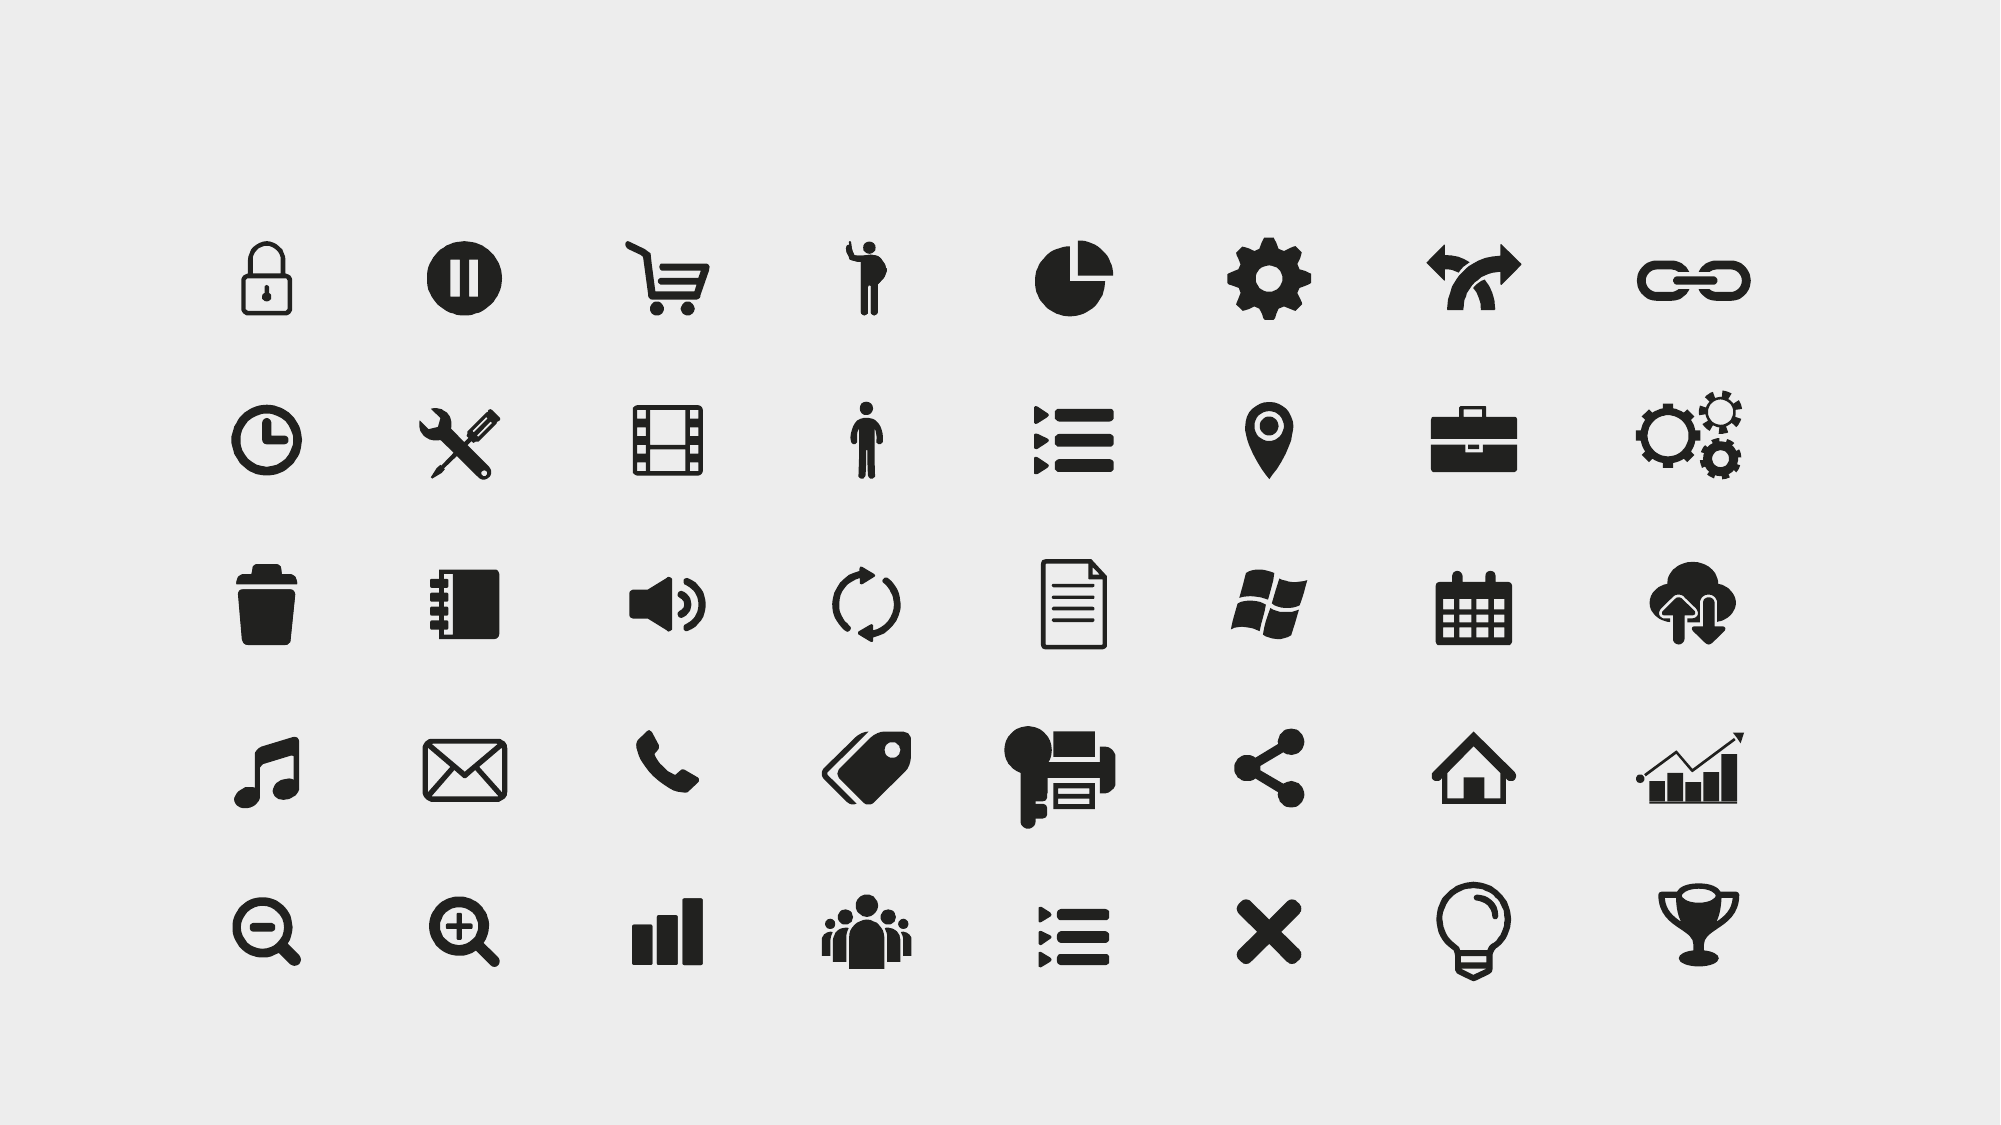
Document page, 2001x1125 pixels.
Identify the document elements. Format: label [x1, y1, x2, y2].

text_box [636, 730, 699, 793]
text_box [1052, 731, 1116, 810]
text_box [1234, 728, 1305, 808]
text_box [1004, 726, 1052, 829]
text_box [1038, 951, 1052, 968]
text_box [1034, 406, 1049, 424]
text_box [632, 405, 703, 476]
text_box [422, 738, 508, 802]
text_box [1034, 456, 1049, 475]
text_box [1431, 731, 1517, 804]
text_box [1636, 732, 1744, 804]
text_box [1038, 930, 1052, 946]
text_box [234, 736, 300, 809]
text_box [419, 408, 501, 480]
text_box [1056, 908, 1110, 921]
text_box [832, 927, 849, 962]
text_box [629, 576, 706, 632]
text_box [231, 404, 303, 476]
text_box [632, 898, 703, 965]
text_box [1227, 237, 1312, 320]
text_box [1236, 899, 1302, 965]
text_box [1035, 240, 1113, 317]
text_box [1635, 390, 1742, 480]
text_box [1230, 569, 1308, 640]
text_box [837, 909, 854, 925]
text_box [821, 931, 833, 956]
text_box [821, 731, 869, 805]
text_box [858, 577, 901, 642]
text_box [241, 241, 293, 316]
text_box [1245, 402, 1294, 480]
text_box [1430, 406, 1517, 473]
text_box [1436, 881, 1512, 982]
text_box [430, 569, 500, 640]
text_box [1426, 243, 1522, 311]
text_box [1435, 570, 1513, 646]
text_box [900, 931, 912, 956]
text_box [625, 240, 710, 316]
text_box [825, 918, 836, 929]
text_box [1658, 883, 1740, 967]
text_box [1056, 954, 1110, 966]
text_box [427, 241, 503, 316]
text_box [1034, 433, 1049, 450]
text_box [236, 564, 298, 645]
text_box [1636, 260, 1751, 301]
text_box [1056, 931, 1110, 943]
text_box [1054, 433, 1114, 447]
text_box [845, 241, 887, 316]
text_box [850, 401, 883, 479]
text_box [232, 897, 302, 966]
text_box [855, 894, 879, 918]
text_box [429, 896, 500, 967]
text_box [1054, 408, 1114, 422]
text_box [1054, 459, 1114, 472]
text_box [880, 909, 896, 925]
text_box [832, 566, 876, 632]
text_box [837, 731, 911, 805]
text_box [898, 918, 909, 929]
text_box [1038, 906, 1052, 923]
text_box [1649, 561, 1736, 645]
text_box [884, 927, 901, 962]
text_box [1040, 559, 1107, 650]
text_box [849, 919, 885, 969]
